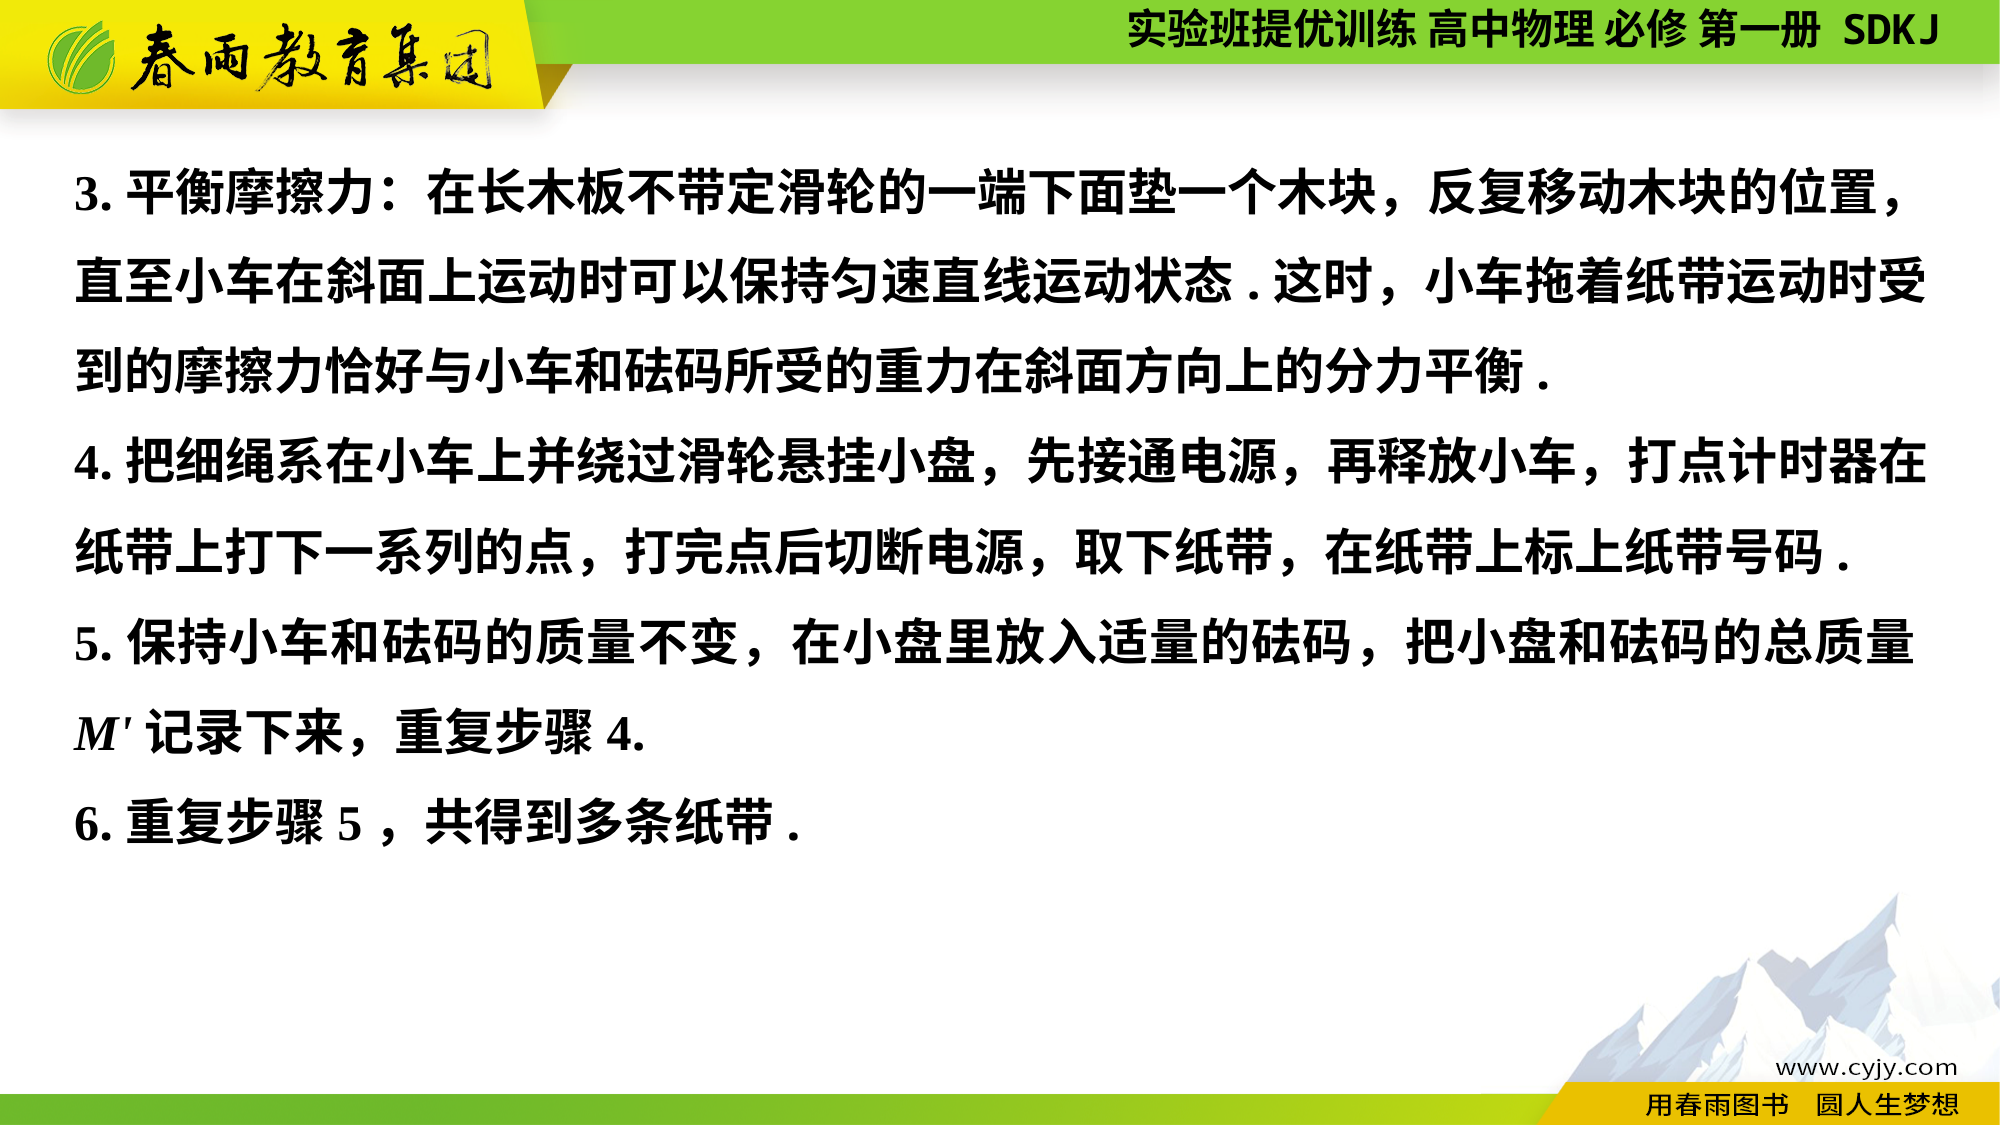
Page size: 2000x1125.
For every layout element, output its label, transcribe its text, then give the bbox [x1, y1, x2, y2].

list 3.平衡摩擦力：在长木板不带定滑轮的一端下面垫一个木块，反复移动木块的位置，直至小车在斜面上运动时可以保持匀速直线运动状态.这时，小车拖着纸带运动时受到的摩擦力恰好与小车和砝码所受的重力在斜面方向上的分力平衡. 4.把细绳系在小车上并绕过滑轮悬挂小盘，先接通电源，再释放小车，打点计时器在纸带上打下一系列的点，打完点后切断电源，取下纸带，在纸带上标上纸带号码. 5.保持小车和砝码的质量不变，在小盘里放入适量的砝码，把小盘和砝码的总质量M'记录下来，重复步骤4. 6.重复步骤5，共得到多条纸带. [59, 122, 1944, 854]
picture [0, 0, 2000, 1125]
